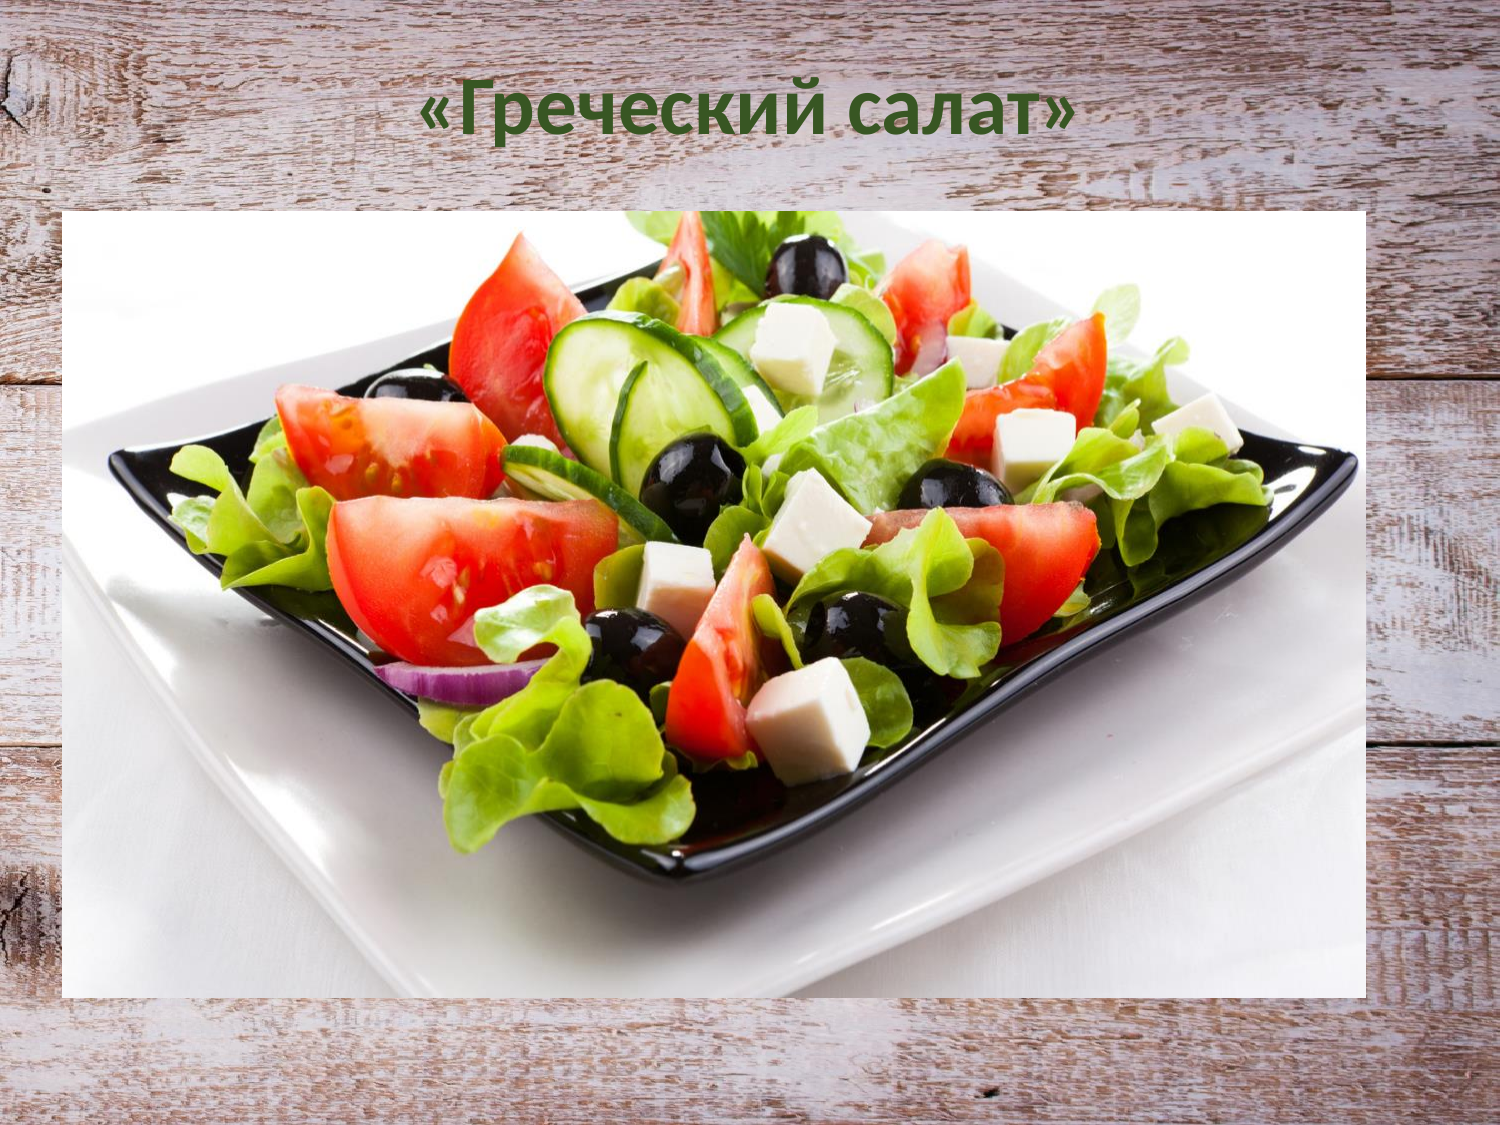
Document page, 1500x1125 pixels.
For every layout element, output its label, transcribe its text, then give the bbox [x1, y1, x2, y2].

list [62, 211, 1366, 998]
title «Греческий салат» [103, 21, 1397, 194]
picture [0, 0, 1500, 1125]
